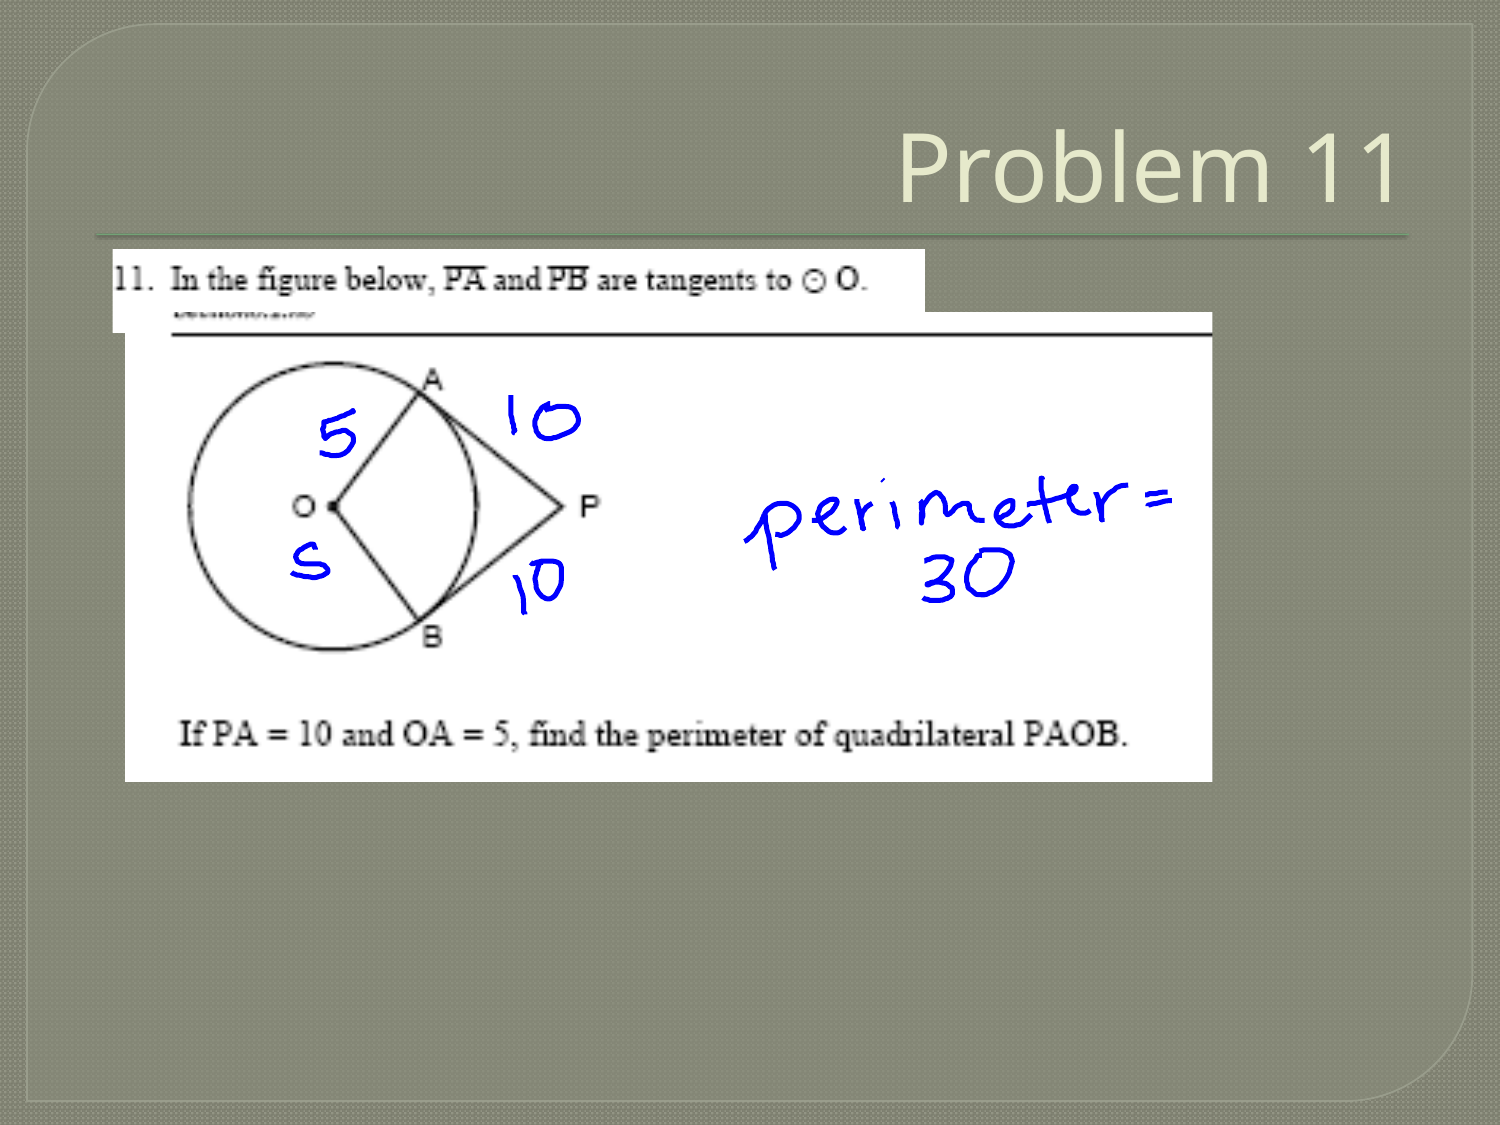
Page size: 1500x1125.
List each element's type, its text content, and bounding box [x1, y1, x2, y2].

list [112, 249, 926, 333]
picture [124, 312, 1213, 782]
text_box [744, 477, 1173, 601]
title Problem 11 [75, 41, 1425, 230]
